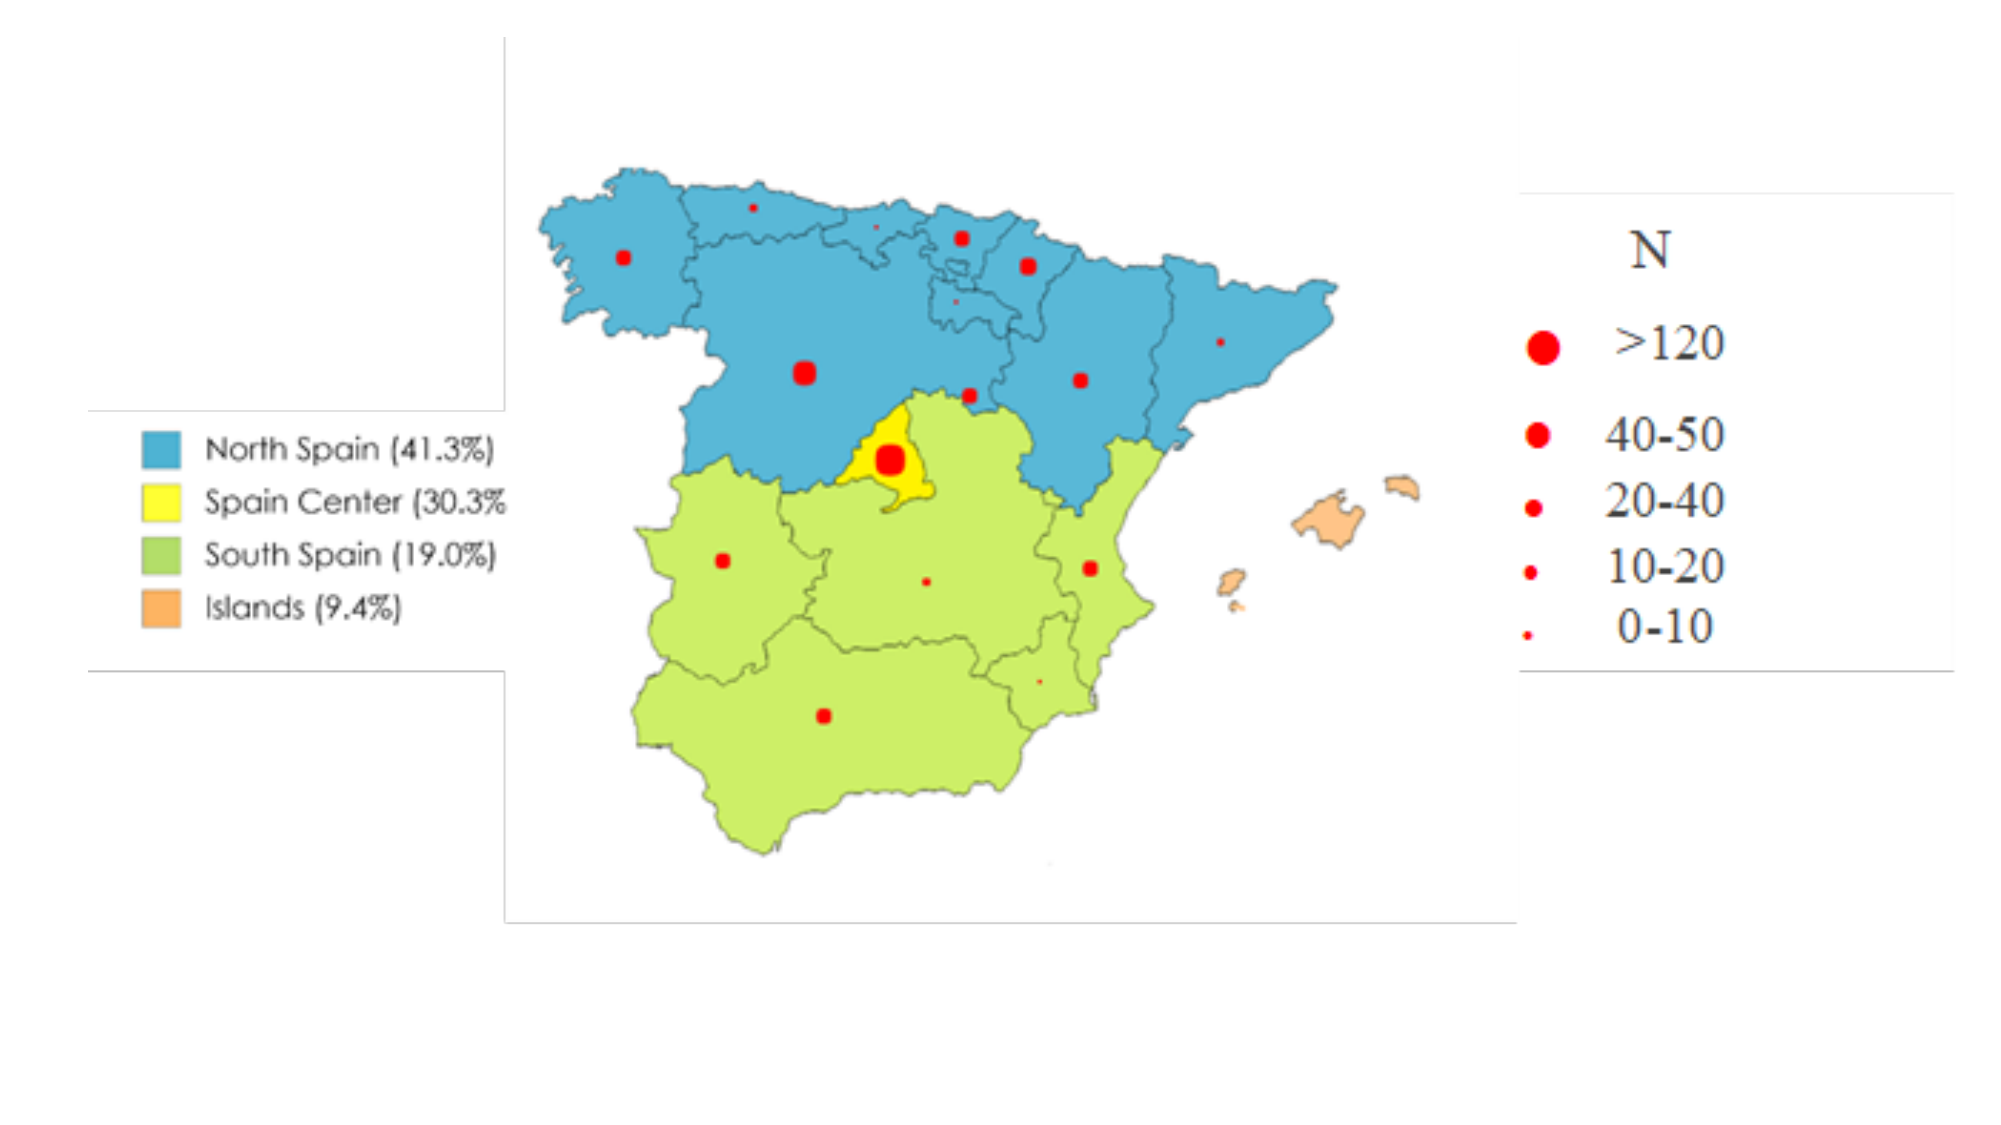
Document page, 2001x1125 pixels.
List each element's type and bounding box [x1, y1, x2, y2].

picture [88, 37, 1958, 927]
